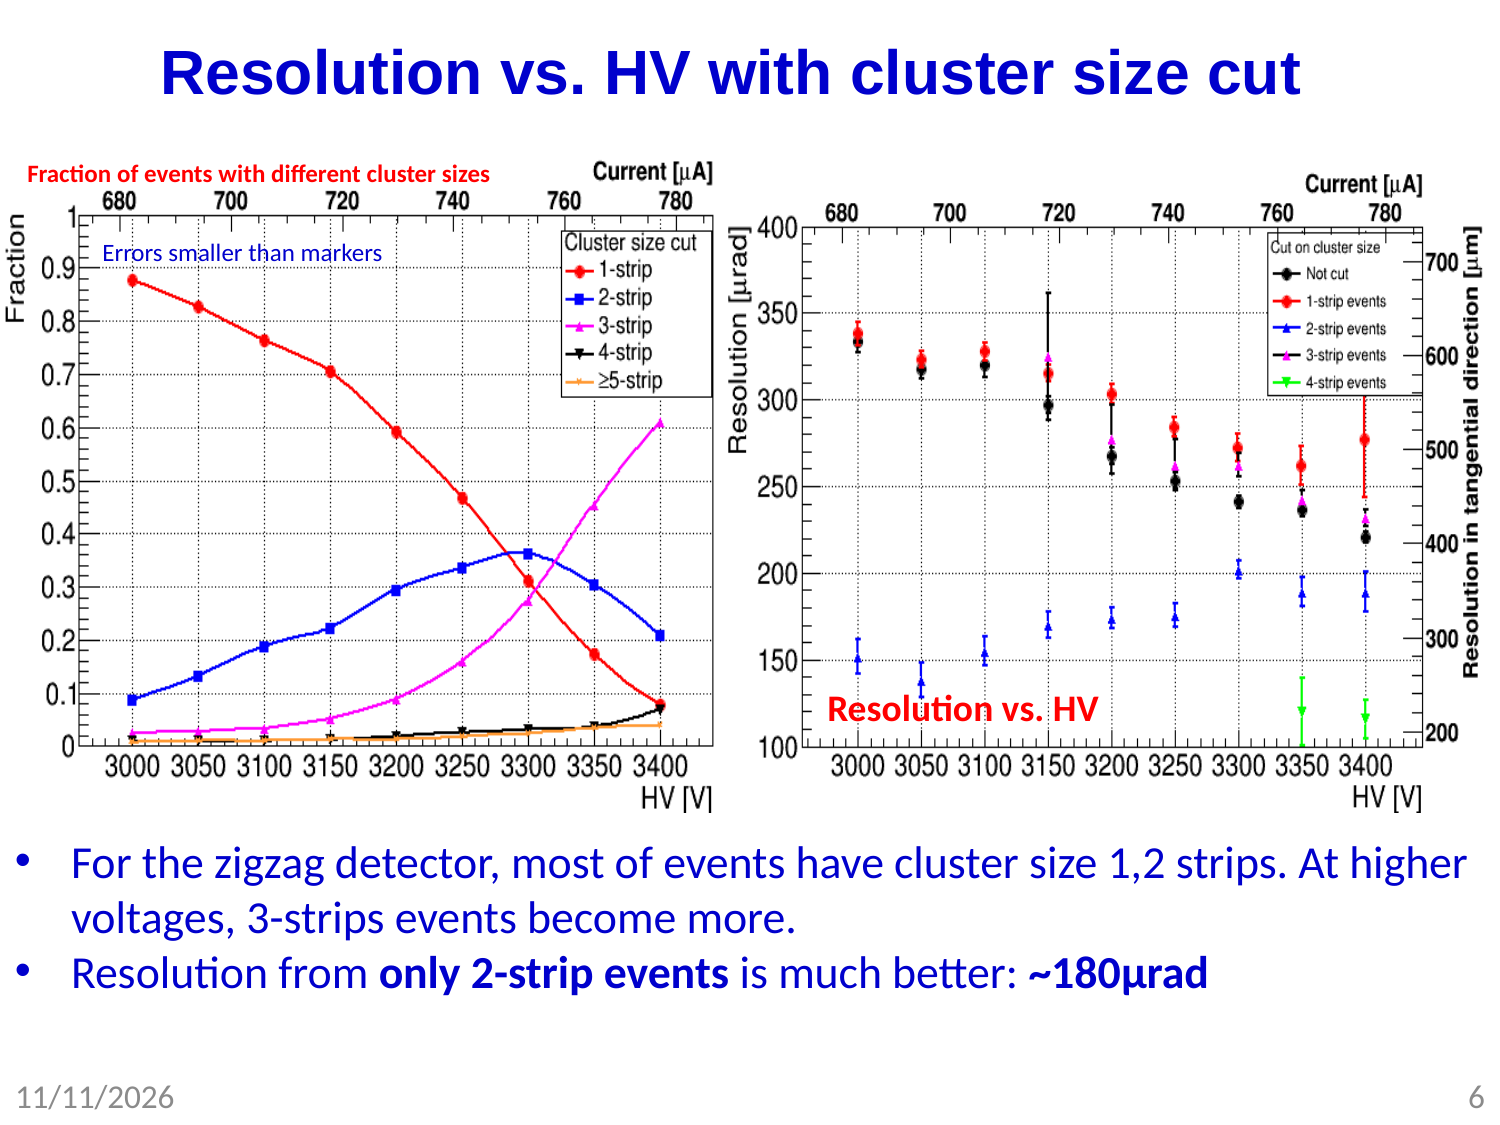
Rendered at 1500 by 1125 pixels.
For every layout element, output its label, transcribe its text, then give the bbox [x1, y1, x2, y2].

text_box For the zigzag detector, most of events have cluster size 1,2 strips. At higher voltages, 3-strips events become more. Resolution from only 2-strip events is much better: ~180μrad [0, 825, 1500, 1005]
slide_number 6 [1149, 1065, 1500, 1125]
text_box Resolution vs. HV with cluster size cut [124, 24, 1338, 115]
picture [0, 149, 1500, 813]
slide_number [0, 1065, 350, 1125]
